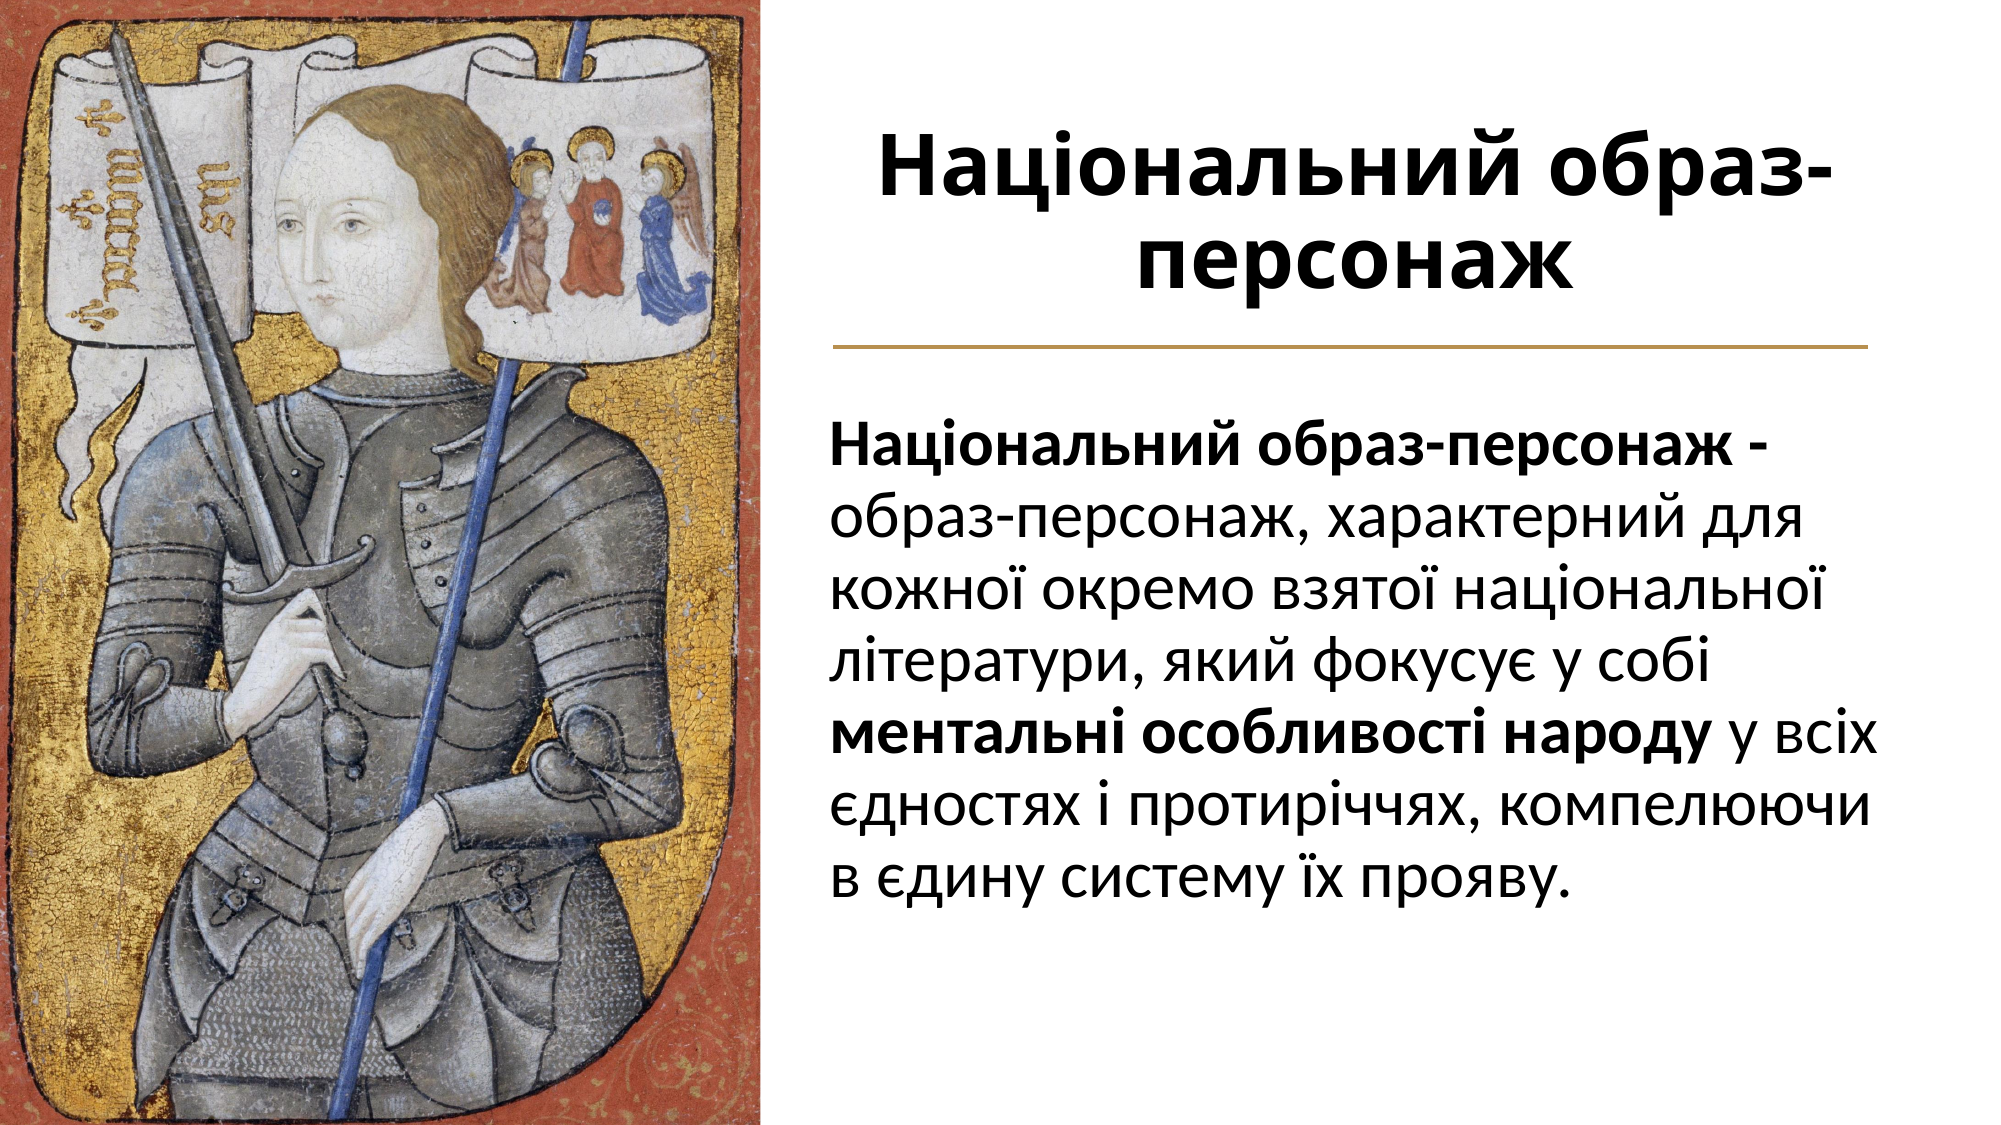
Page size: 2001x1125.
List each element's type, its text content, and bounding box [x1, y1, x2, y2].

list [0, 0, 761, 1125]
list Національний образ-персонаж - образ-персонаж, характерний для кожної окремо взятої національної літератури, який фокусує у собі ментальні особливості народу у всіх єдностях і протиріччях, компелюючи в єдину систему їх прояву. [814, 399, 1895, 1021]
title Національний образ-персонаж [814, 103, 1895, 315]
